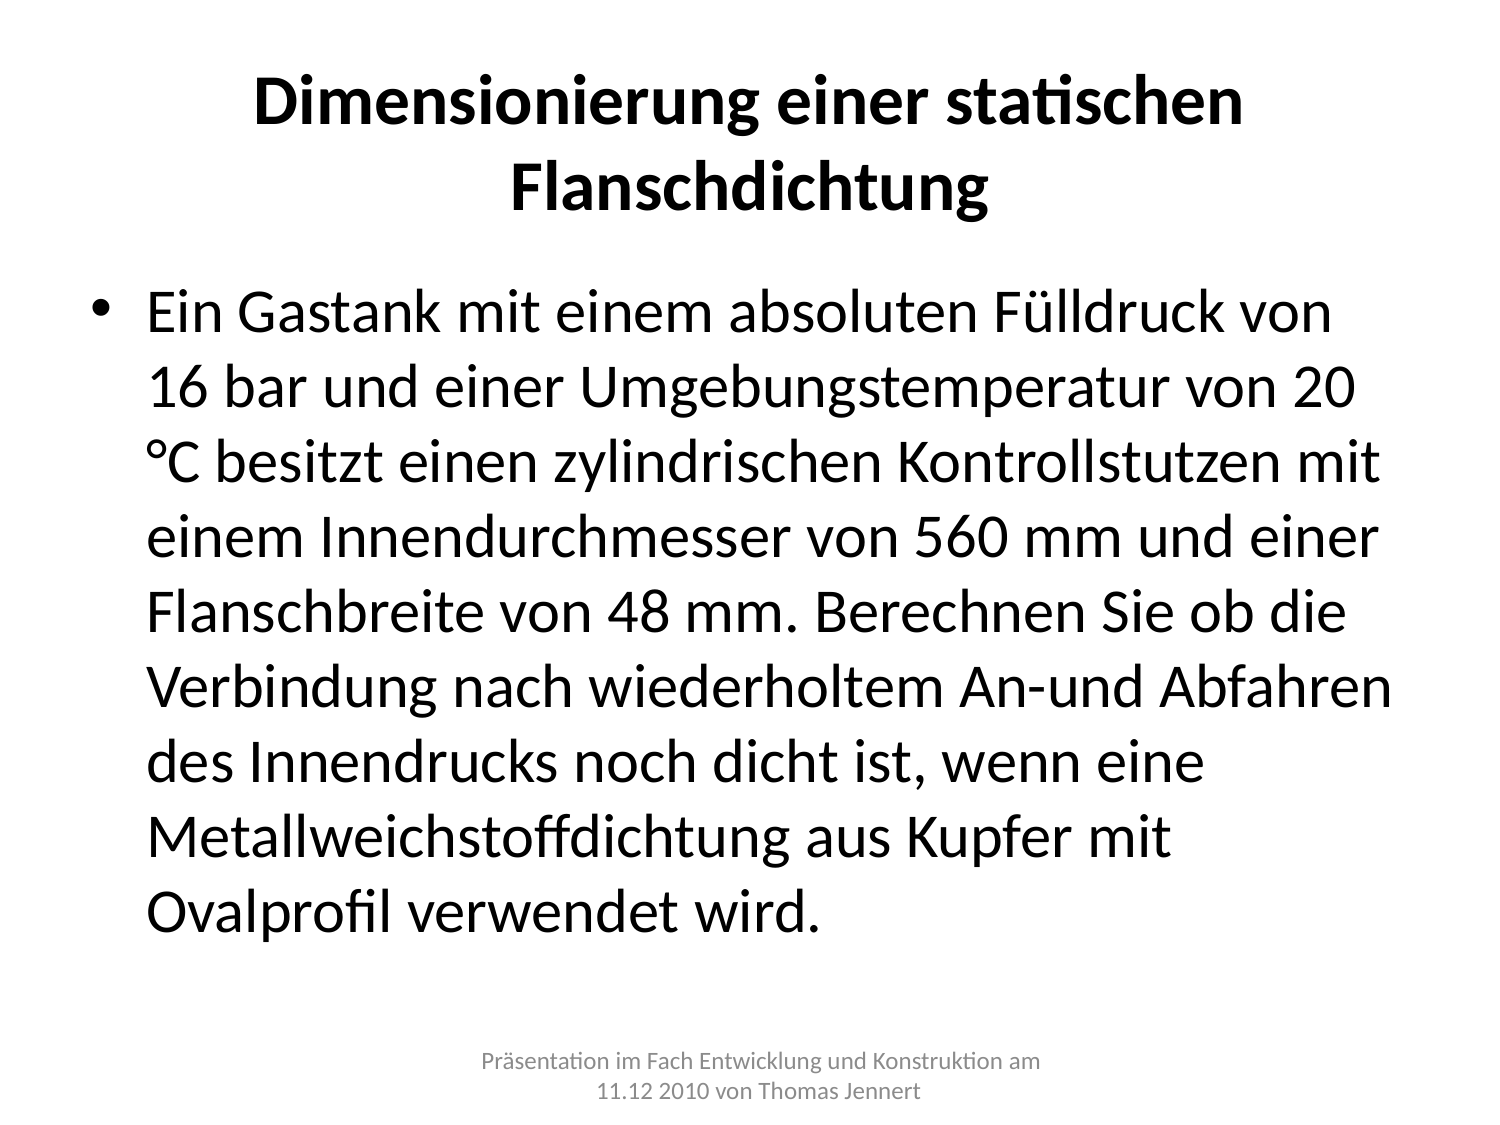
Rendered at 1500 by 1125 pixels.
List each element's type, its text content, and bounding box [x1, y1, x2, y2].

title Dimensionierung einer statischen Flanschdichtung [75, 45, 1425, 233]
footer Präsentation im Fach Entwicklung und Konstruktion am 11.12 2010 von Thomas Jennert [466, 1046, 1058, 1103]
list Ein Gastank mit einem absoluten Fülldruck von 16 bar und einer Umgebungstemperatur von 20 °C besitzt einen zylindrischen Kontrollstutzen mit einem Innendurchmesser von 560 mm und einer Flanschbreite von 48 mm. Berechnen Sie ob die Verbindung nach wiederholtem An-und Abfahren des Innendrucks noch dicht ist, wenn eine Metallweichstoffdichtung aus Kupfer mit Ovalprofil verwendet wird. [75, 262, 1425, 1005]
